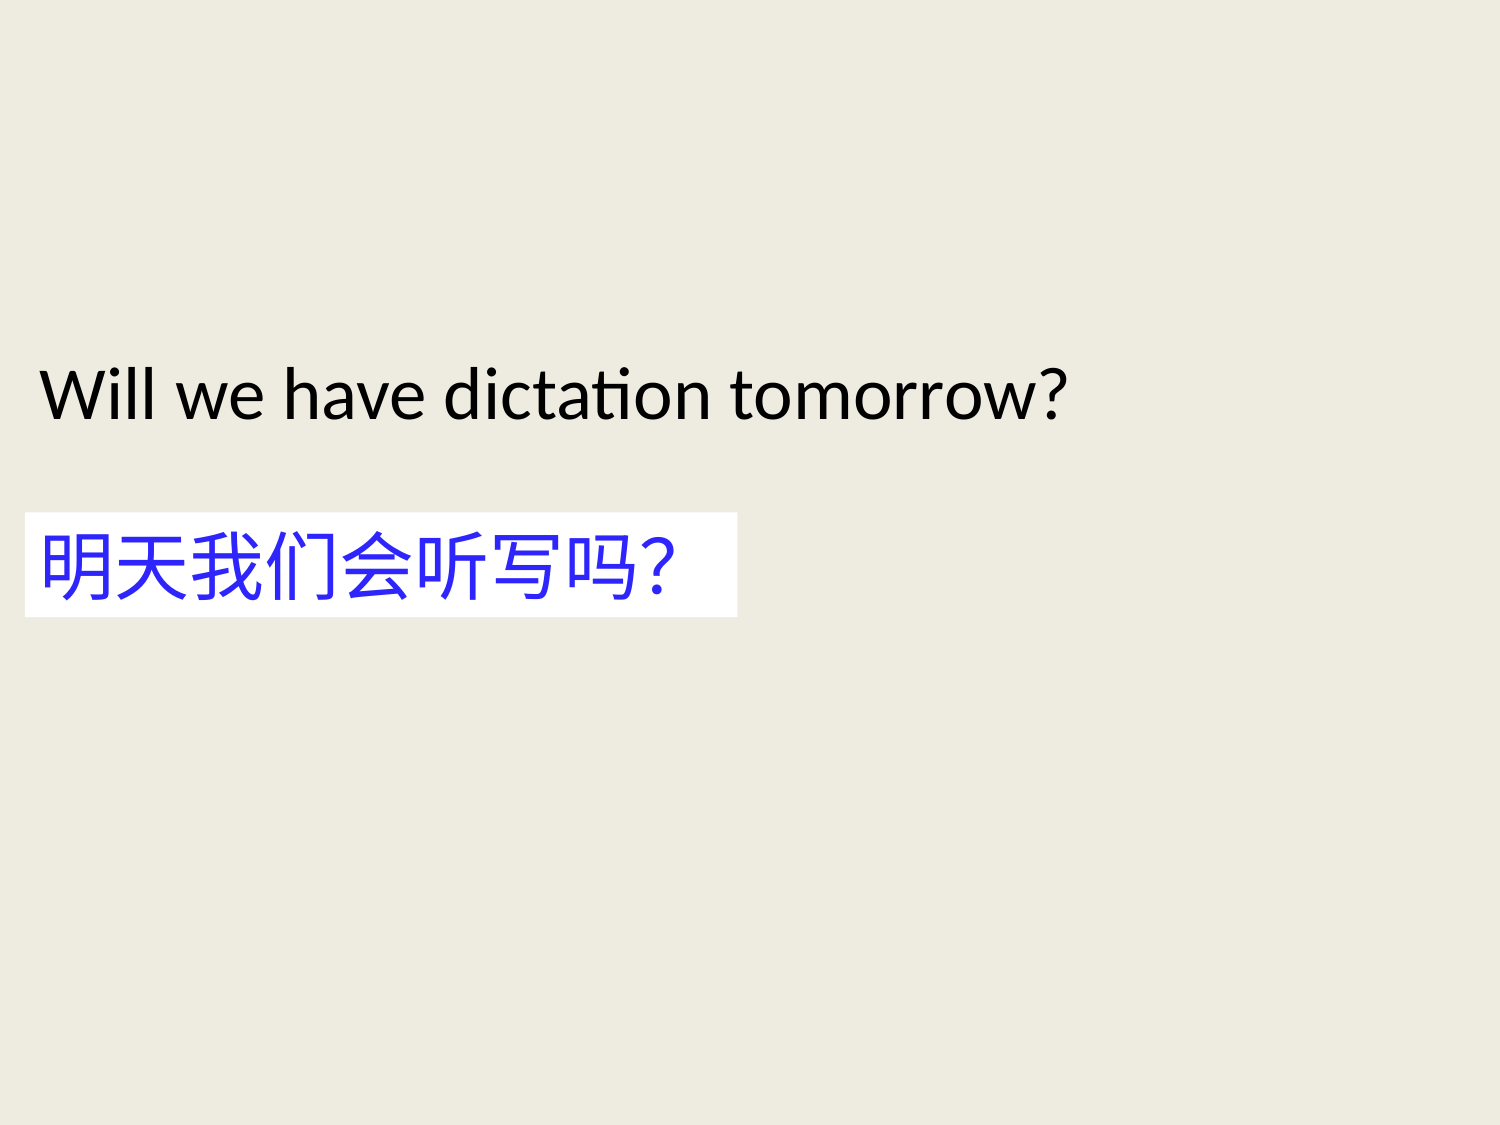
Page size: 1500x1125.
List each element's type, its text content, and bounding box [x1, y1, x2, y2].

text_box Will we have dictation tomorrow? [24, 337, 1275, 578]
text_box 明天我们会听写吗？ [24, 512, 738, 618]
